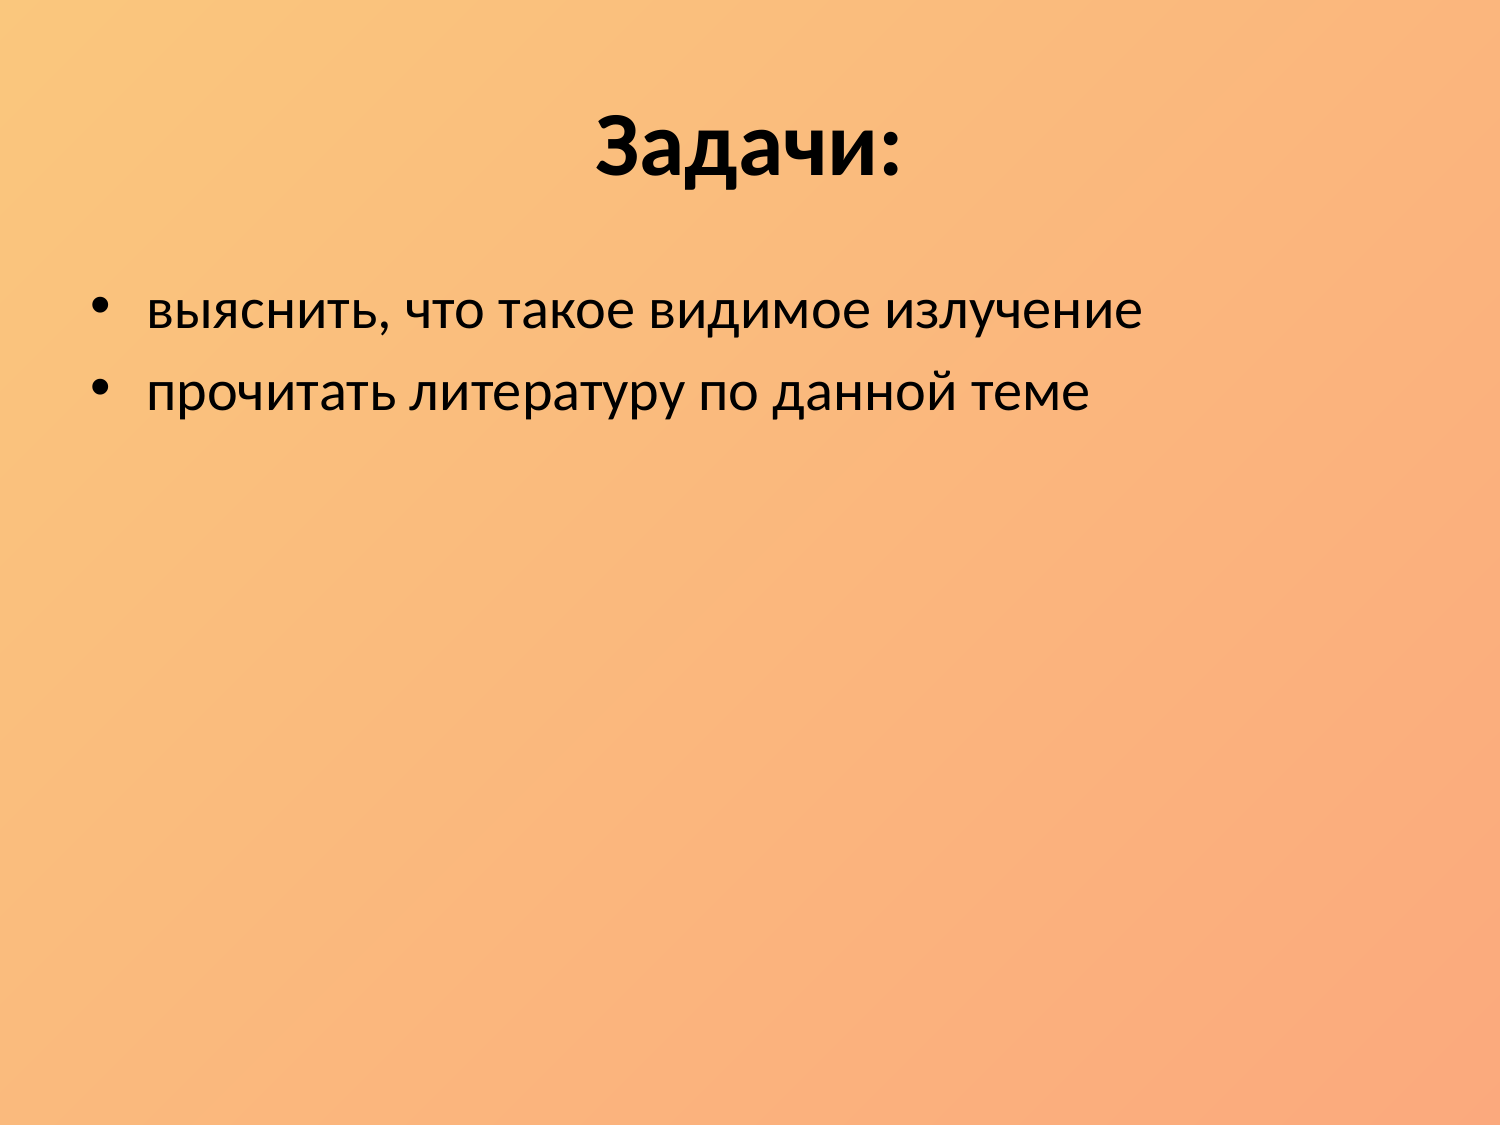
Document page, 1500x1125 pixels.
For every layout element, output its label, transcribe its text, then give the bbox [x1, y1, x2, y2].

list выяснить, что такое видимое излучение прочитать литературу по данной теме [75, 262, 1425, 657]
title Задачи: [75, 45, 1425, 233]
